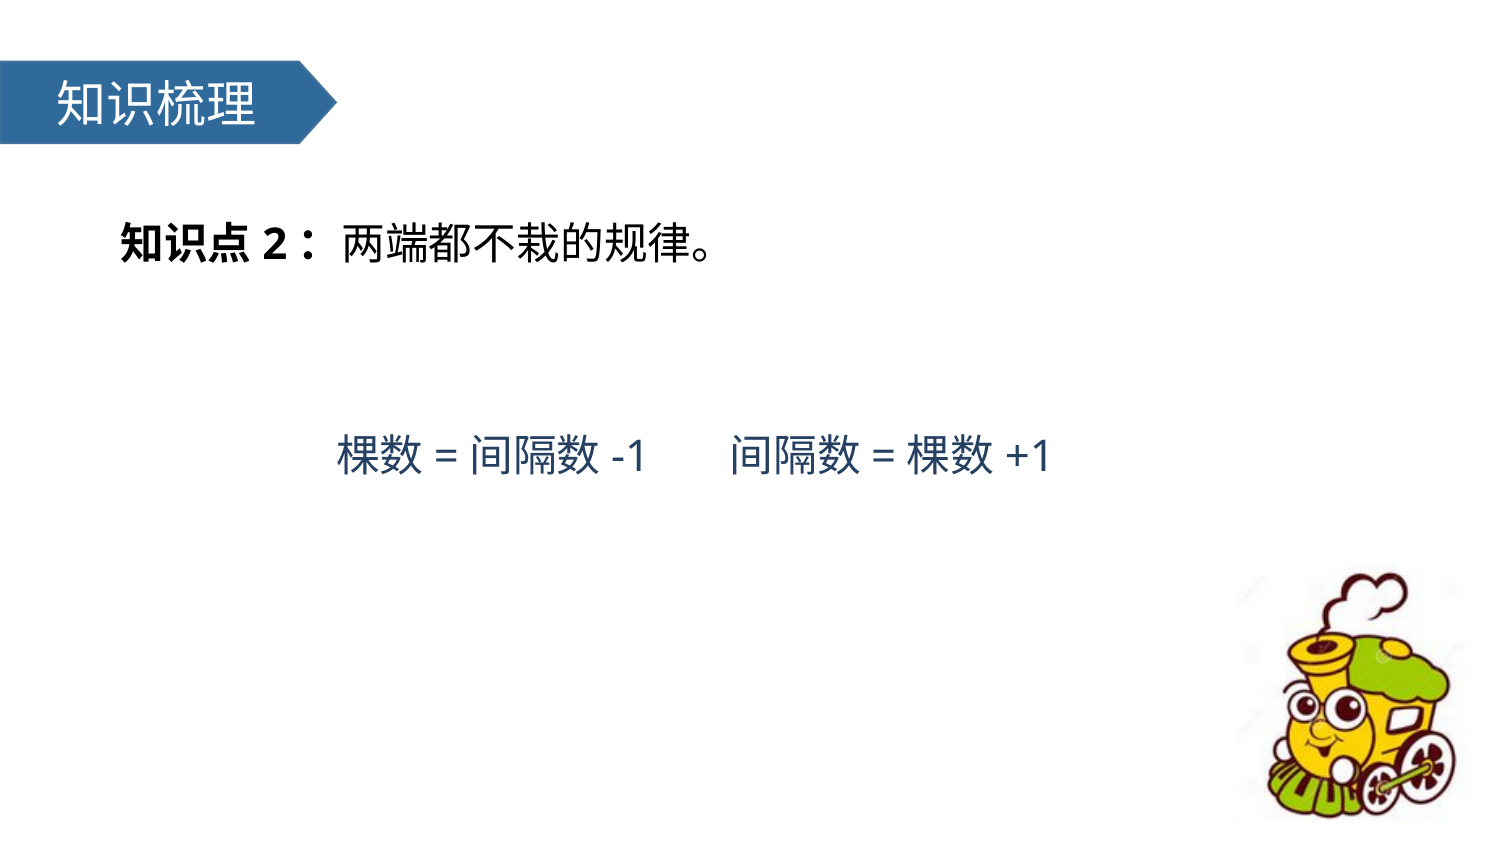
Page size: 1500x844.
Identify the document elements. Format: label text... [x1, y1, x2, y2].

text_box 棵数=间隔数-1 间隔数=棵数+1 [244, 396, 1431, 486]
picture [1235, 561, 1481, 826]
text_box 知识点2：两端都不栽的规律。 [109, 209, 1257, 274]
text_box 知识梳理 [0, 61, 336, 144]
